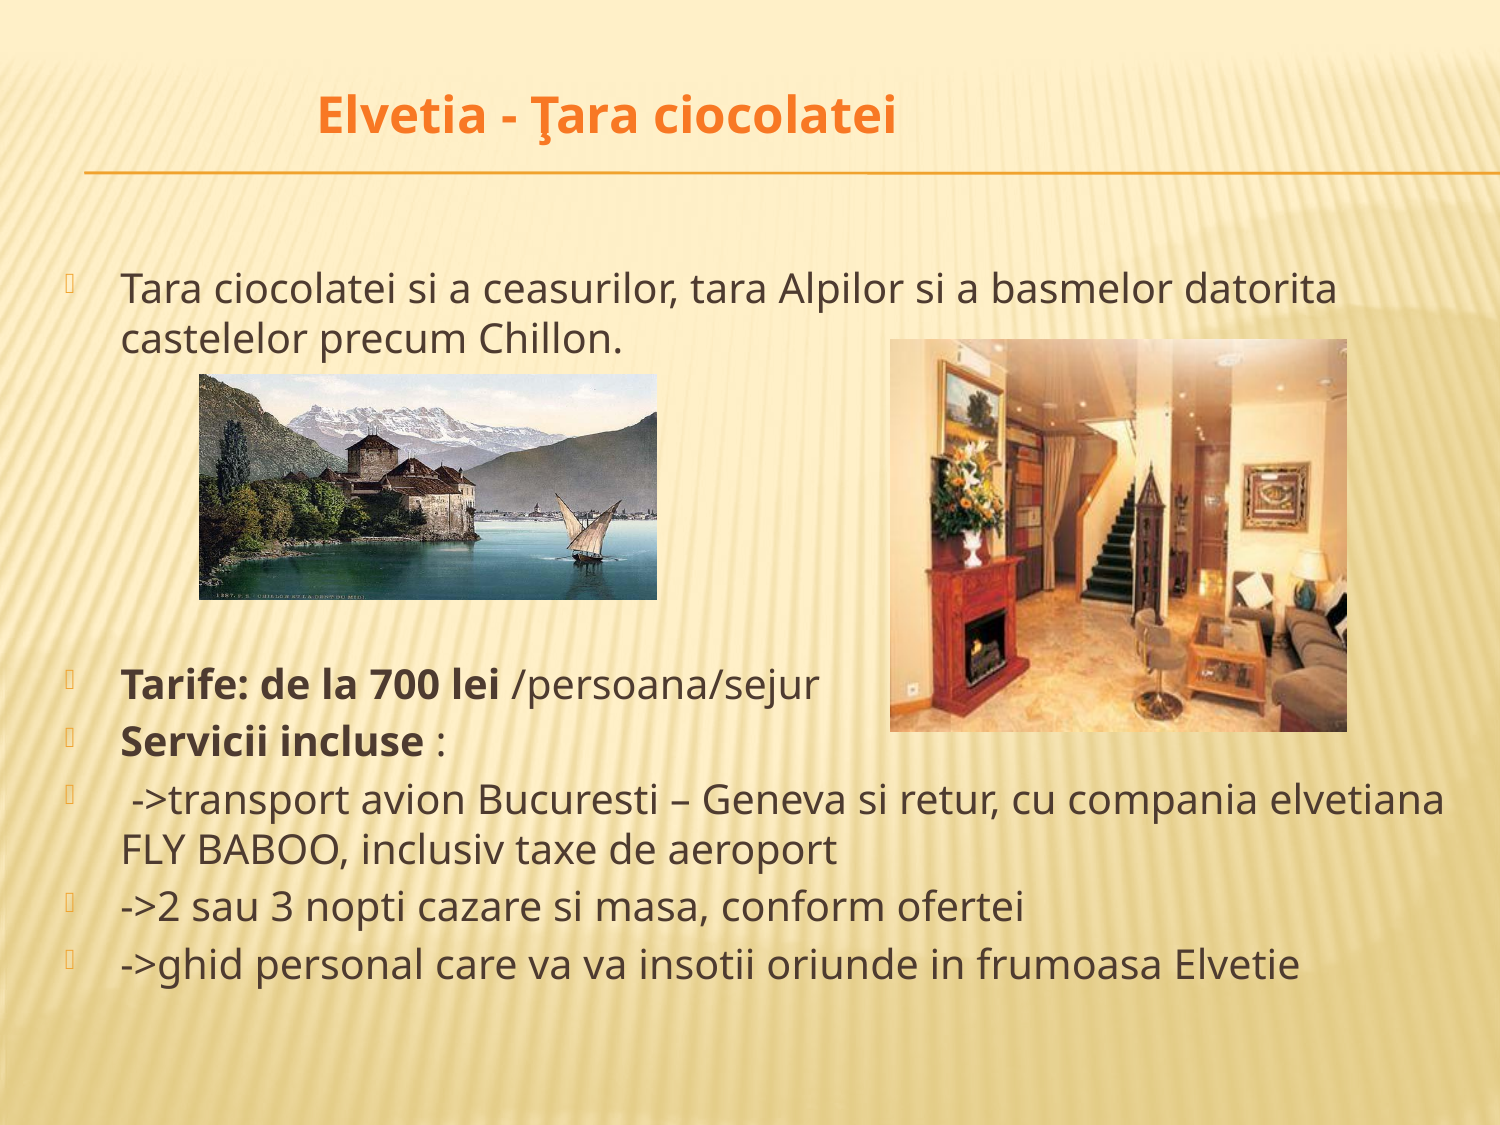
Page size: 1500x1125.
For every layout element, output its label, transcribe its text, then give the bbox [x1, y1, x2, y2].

picture [890, 339, 1348, 733]
picture [198, 374, 657, 601]
title Elvetia - Ţara ciocolatei [50, 75, 1475, 213]
list Tara ciocolatei si a ceasurilor, tara Alpilor si a basmelor datorita castelelor precum Chillon. Tarife: de la 700 lei /persoana/sejur Servicii incluse : ->transport avion Bucuresti – Geneva si retur, cu compania elvetiana FLY BABOO, inclusiv taxe de aeroport ->2 sau 3 nopti cazare si masa, conform ofertei ->ghid personal care va va insotii oriunde in frumoasa Elvetie [50, 254, 1475, 998]
